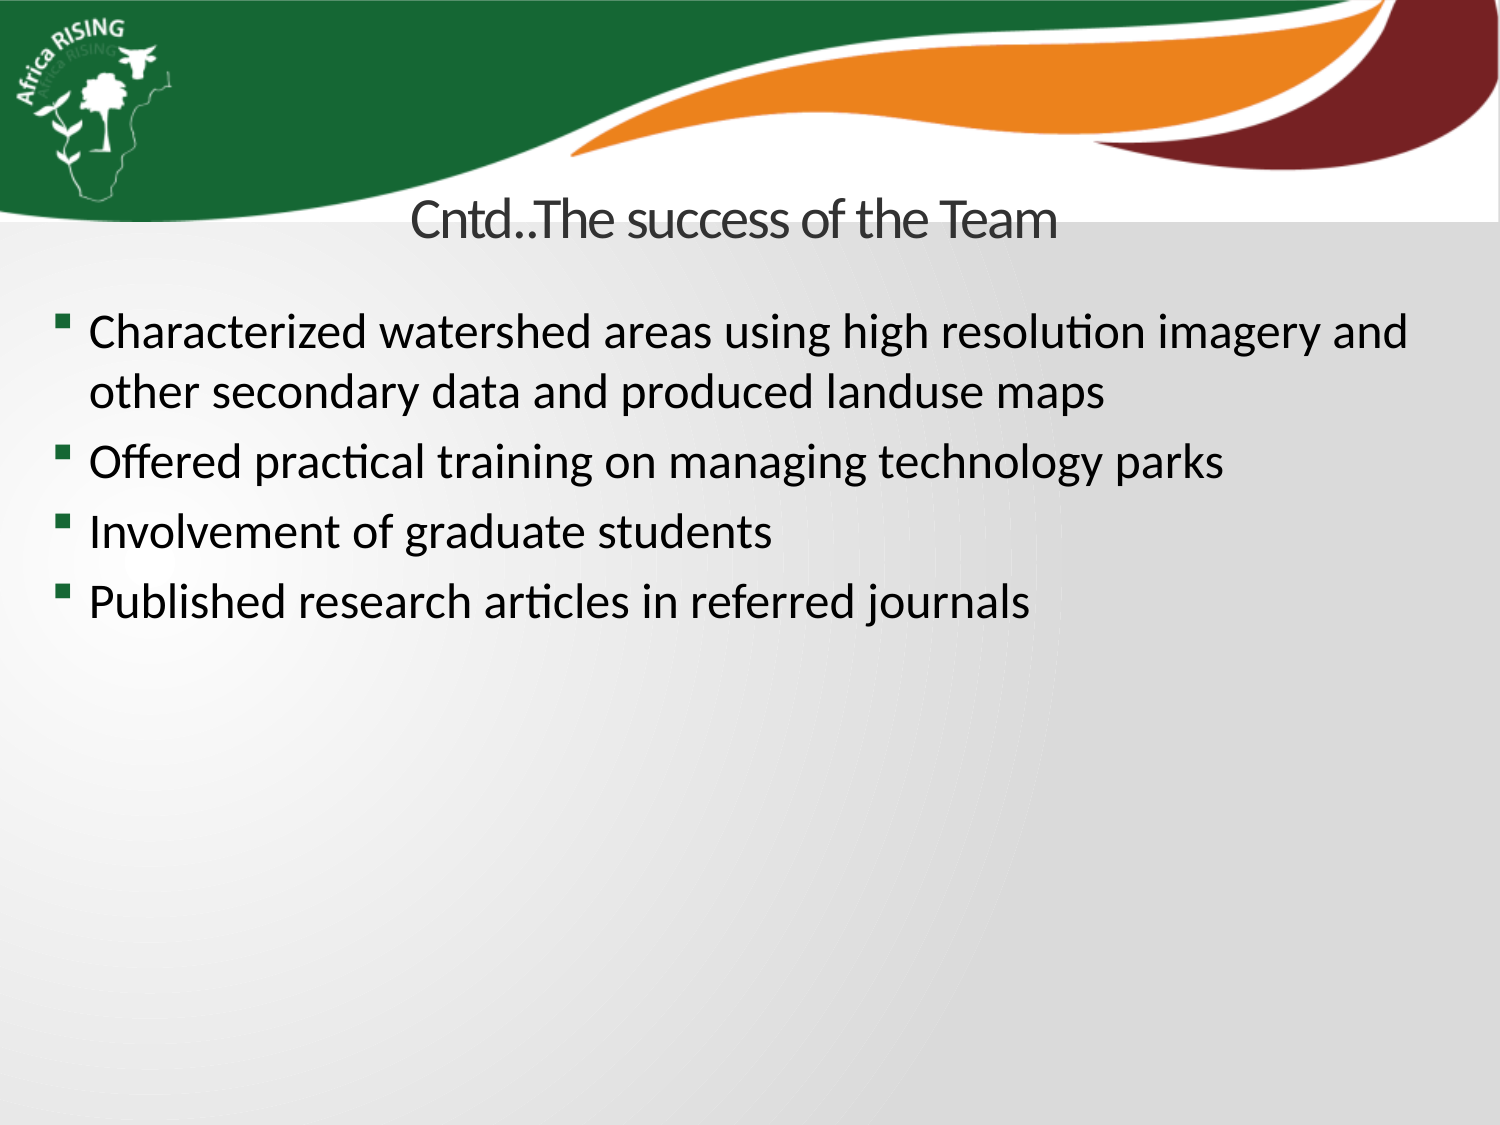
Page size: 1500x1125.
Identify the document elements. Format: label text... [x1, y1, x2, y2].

title Cntd..The success of the Team [395, 172, 1177, 268]
list Characterized watershed areas using high resolution imagery and other secondary data and produced landuse maps Offered practical training on managing technology parks Involvement of graduate students Published research articles in referred journals [17, 290, 1459, 1083]
picture [0, 0, 1499, 222]
